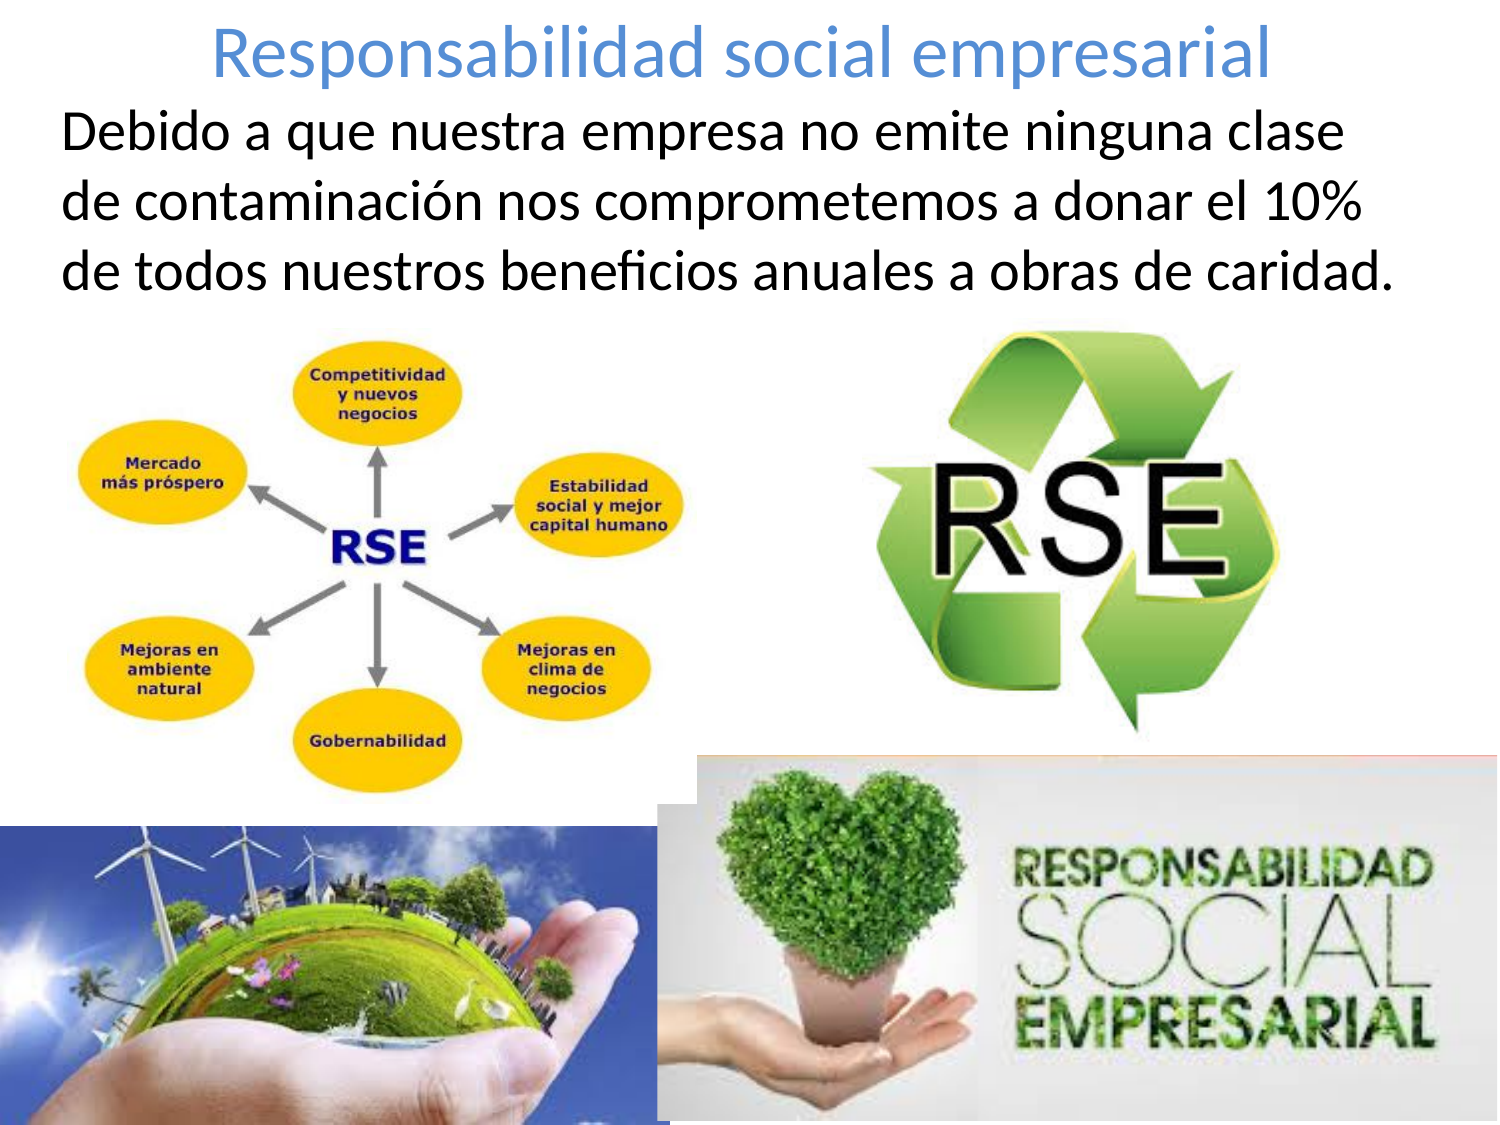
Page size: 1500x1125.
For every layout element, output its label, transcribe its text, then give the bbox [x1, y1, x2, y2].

picture [861, 318, 1288, 745]
text_box Responsabilidad social empresarial [67, 0, 1418, 84]
text_box Debido a que nuestra empresa no emite ninguna clase de contaminación nos comprometemos a donar el 10% de todos nuestros beneficios anuales a obras de caridad. [47, 84, 1418, 355]
picture [0, 328, 1498, 1125]
